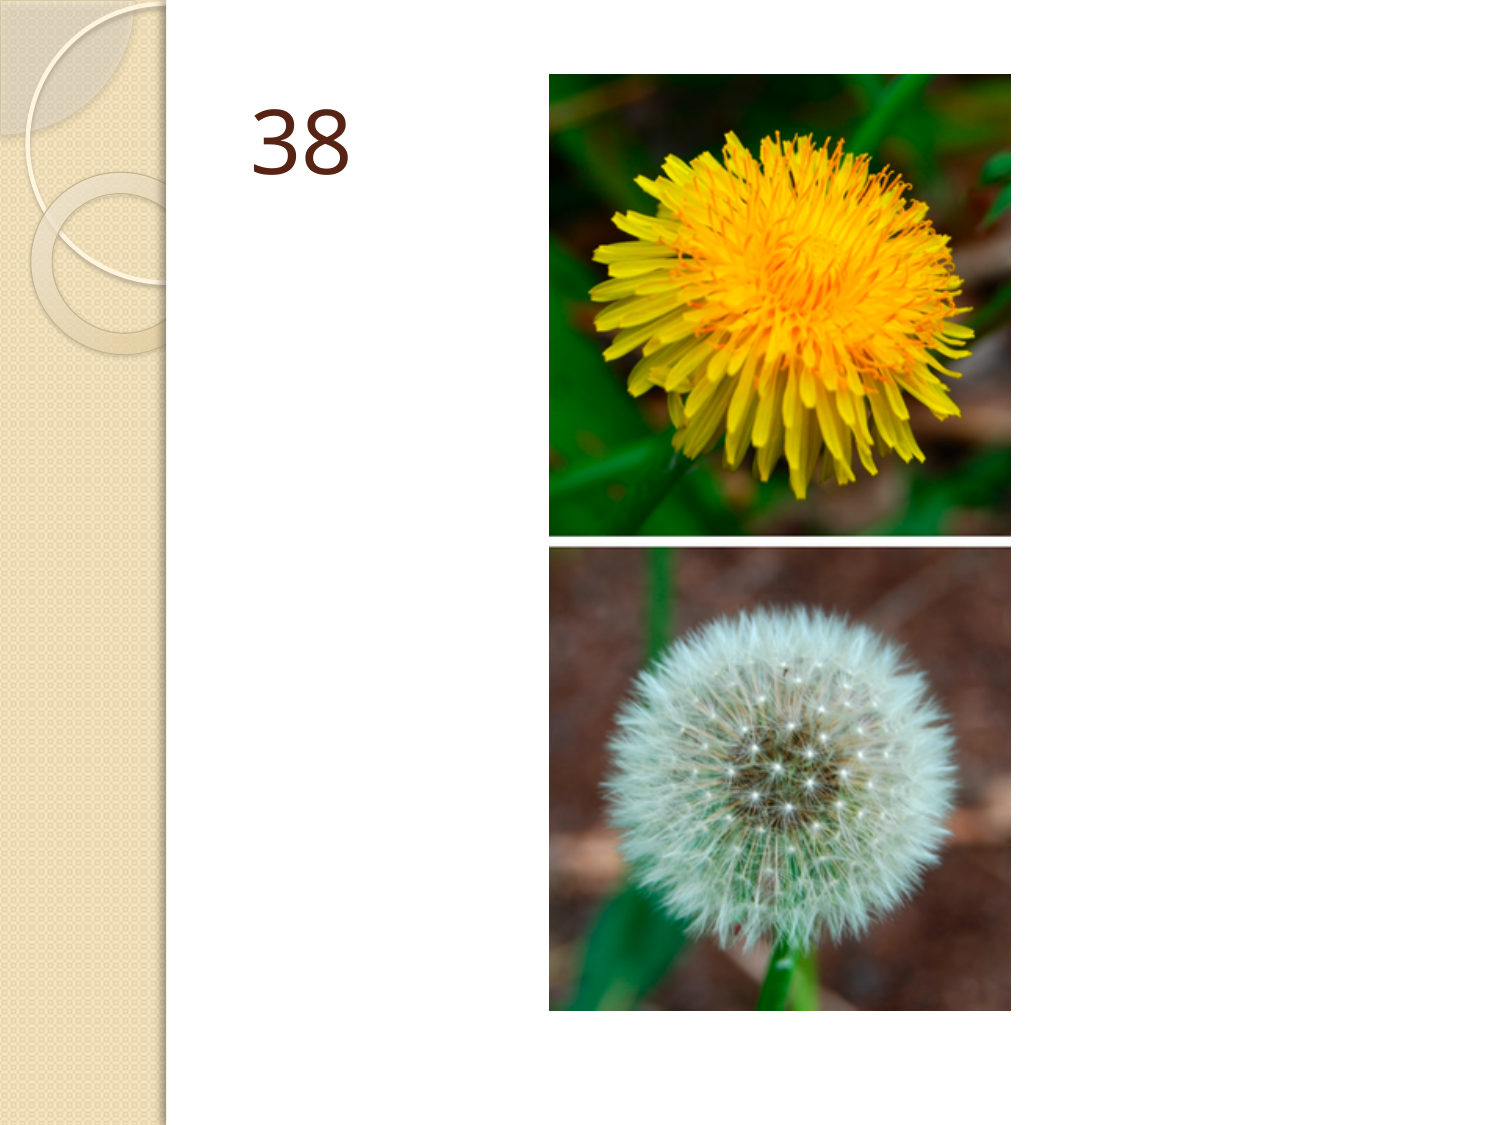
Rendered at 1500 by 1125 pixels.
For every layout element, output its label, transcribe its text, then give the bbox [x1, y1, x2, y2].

picture [549, 74, 1012, 1012]
title 38 [235, 45, 1466, 233]
